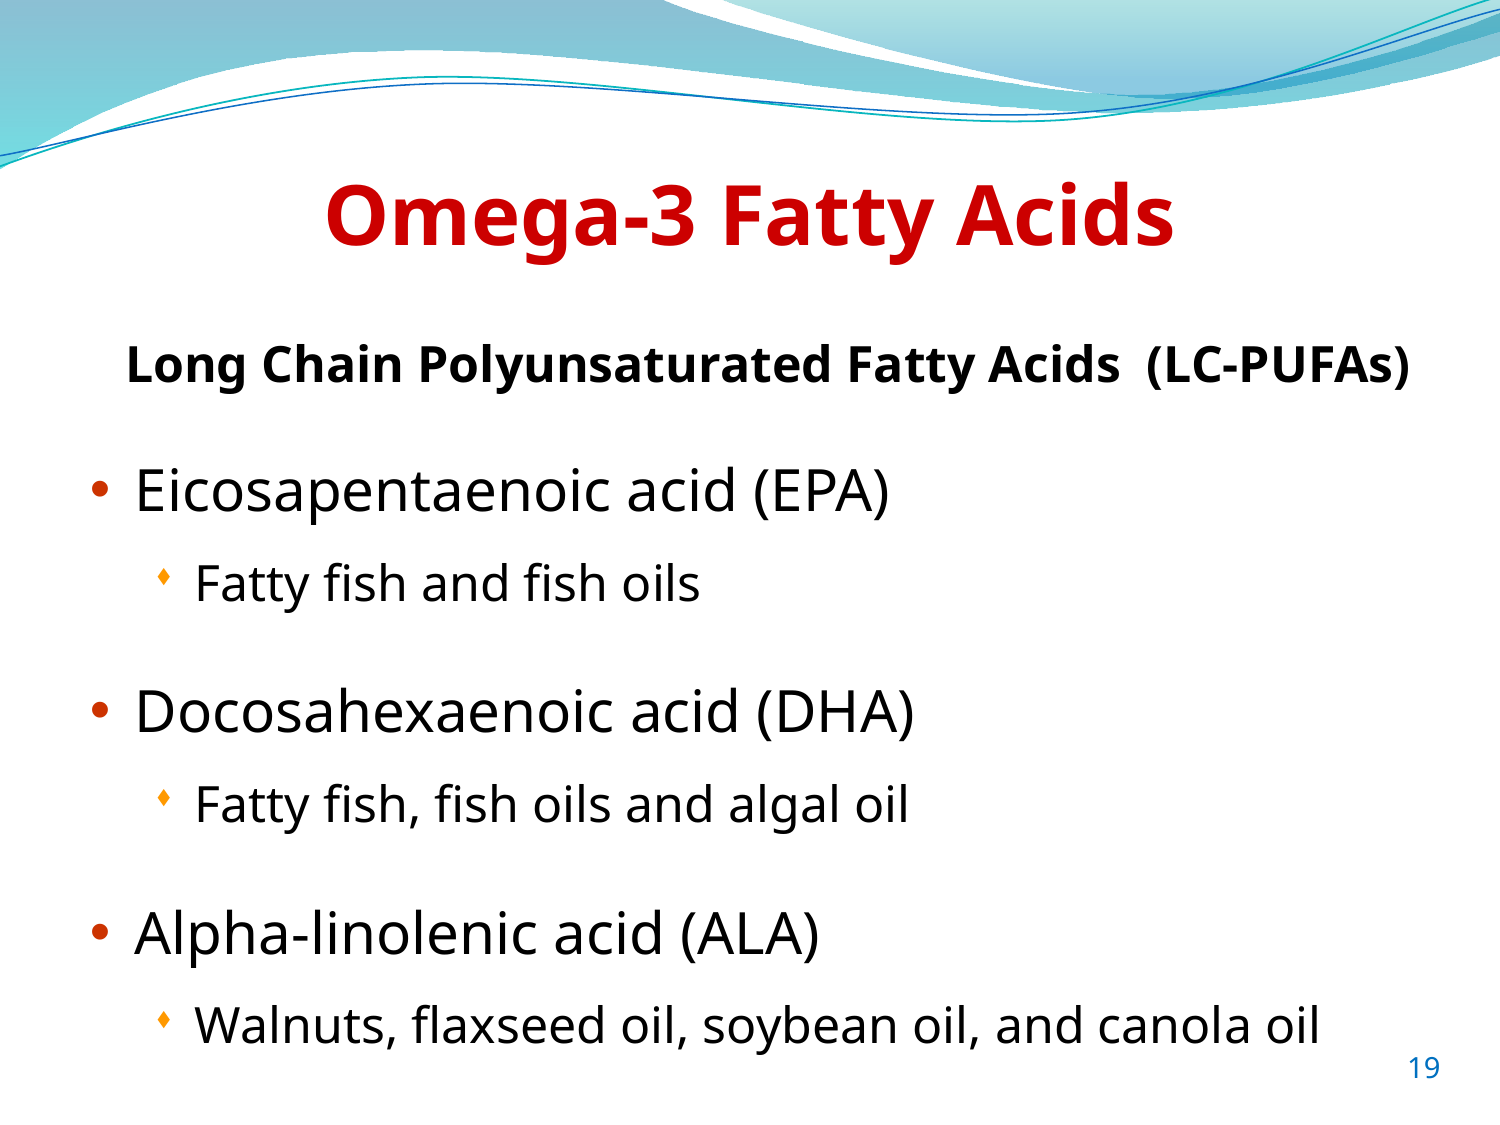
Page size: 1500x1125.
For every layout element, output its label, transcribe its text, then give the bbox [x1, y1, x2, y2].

title Omega-3 Fatty Acids [0, 0, 1500, 263]
text_box 19 [1349, 1012, 1498, 1125]
list Long Chain Polyunsaturated Fatty Acids (LC-PUFAs) Eicosapentaenoic acid (EPA) Fatty fish and fish oils Docosahexaenoic acid (DHA) Fatty fish, fish oils and algal oil Alpha-linolenic acid (ALA) Walnuts, flaxseed oil, soybean oil, and canola oil [75, 324, 1462, 1063]
